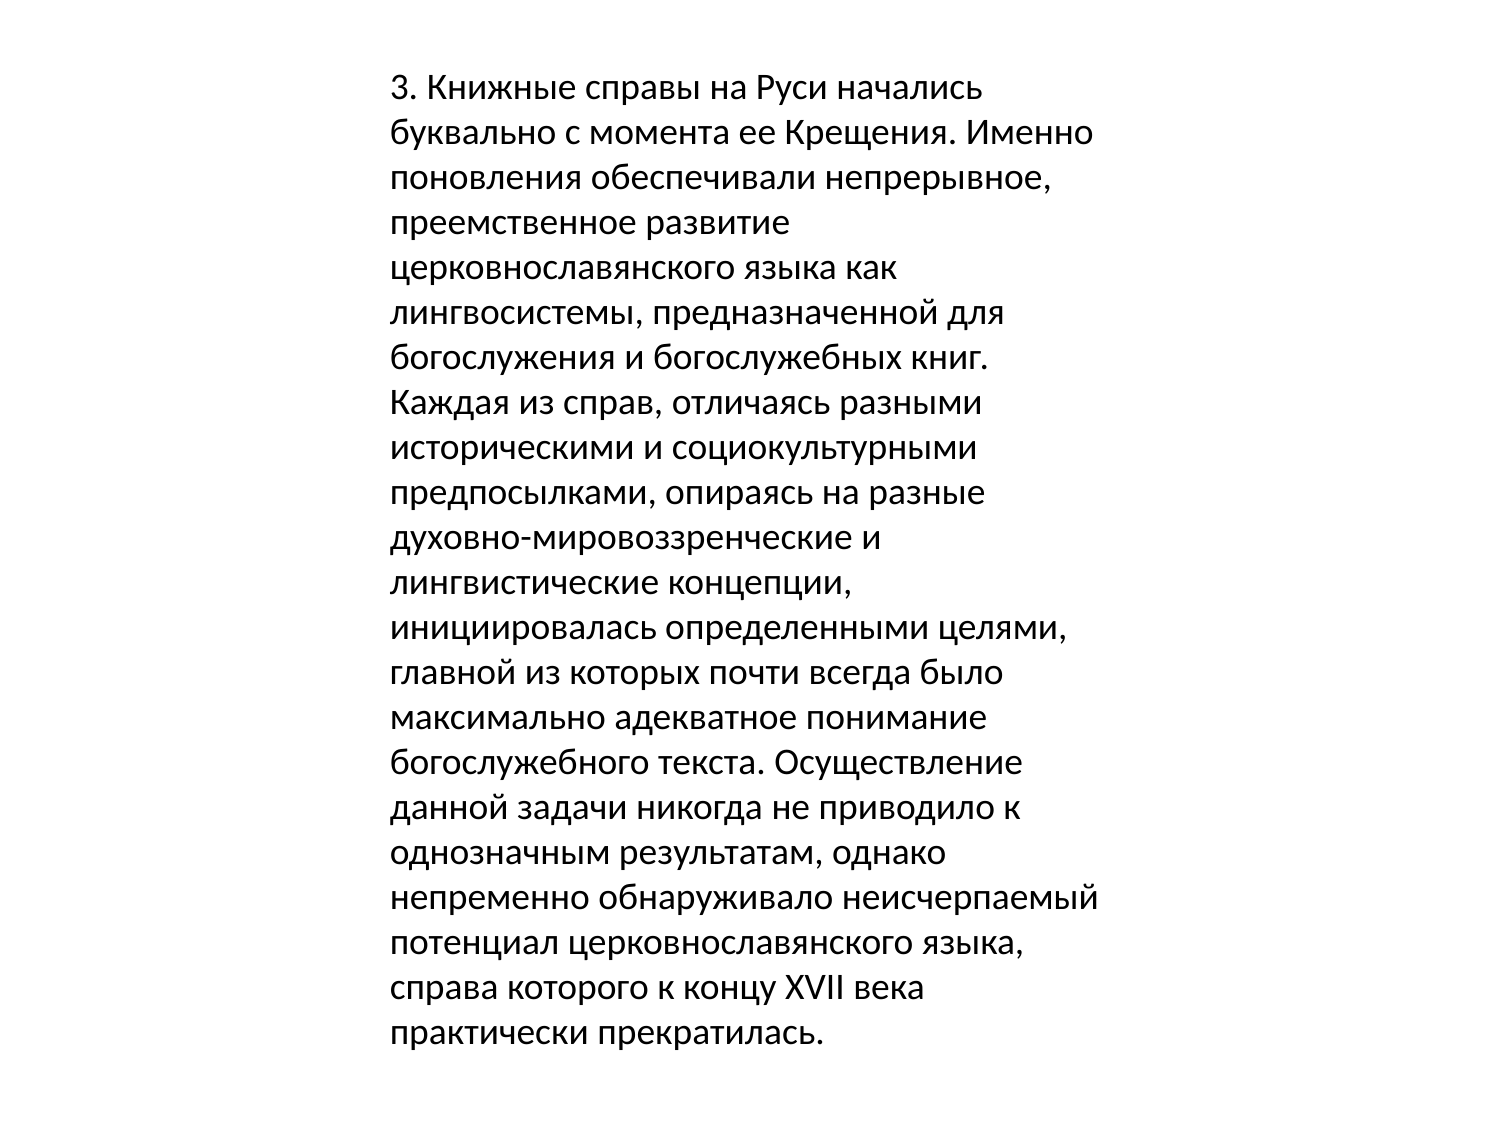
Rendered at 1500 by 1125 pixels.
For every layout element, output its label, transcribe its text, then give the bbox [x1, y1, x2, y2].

text_box 3. Книжные справы на Руси начались буквально с момента ее Крещения. Именно поновления обеспечивали непрерывное, преемственное развитие церковнославянского языка как лингвосистемы, предназначенной для богослужения и богослужебных книг. Каждая из справ, отличаясь разными историческими и социокультурными предпосылками, опираясь на разные духовно-мировоззренческие и лингвистические концепции, инициировалась определенными целями, главной из которых почти всегда было максимально адекватное понимание богослужебного текста. Осуществление данной задачи никогда не приводило к однозначным результатам, однако непременно обнаруживало неисчерпаемый потенциал церковнославянского языка, справа которого к концу XVII века практически прекратилась. [374, 55, 1125, 1060]
